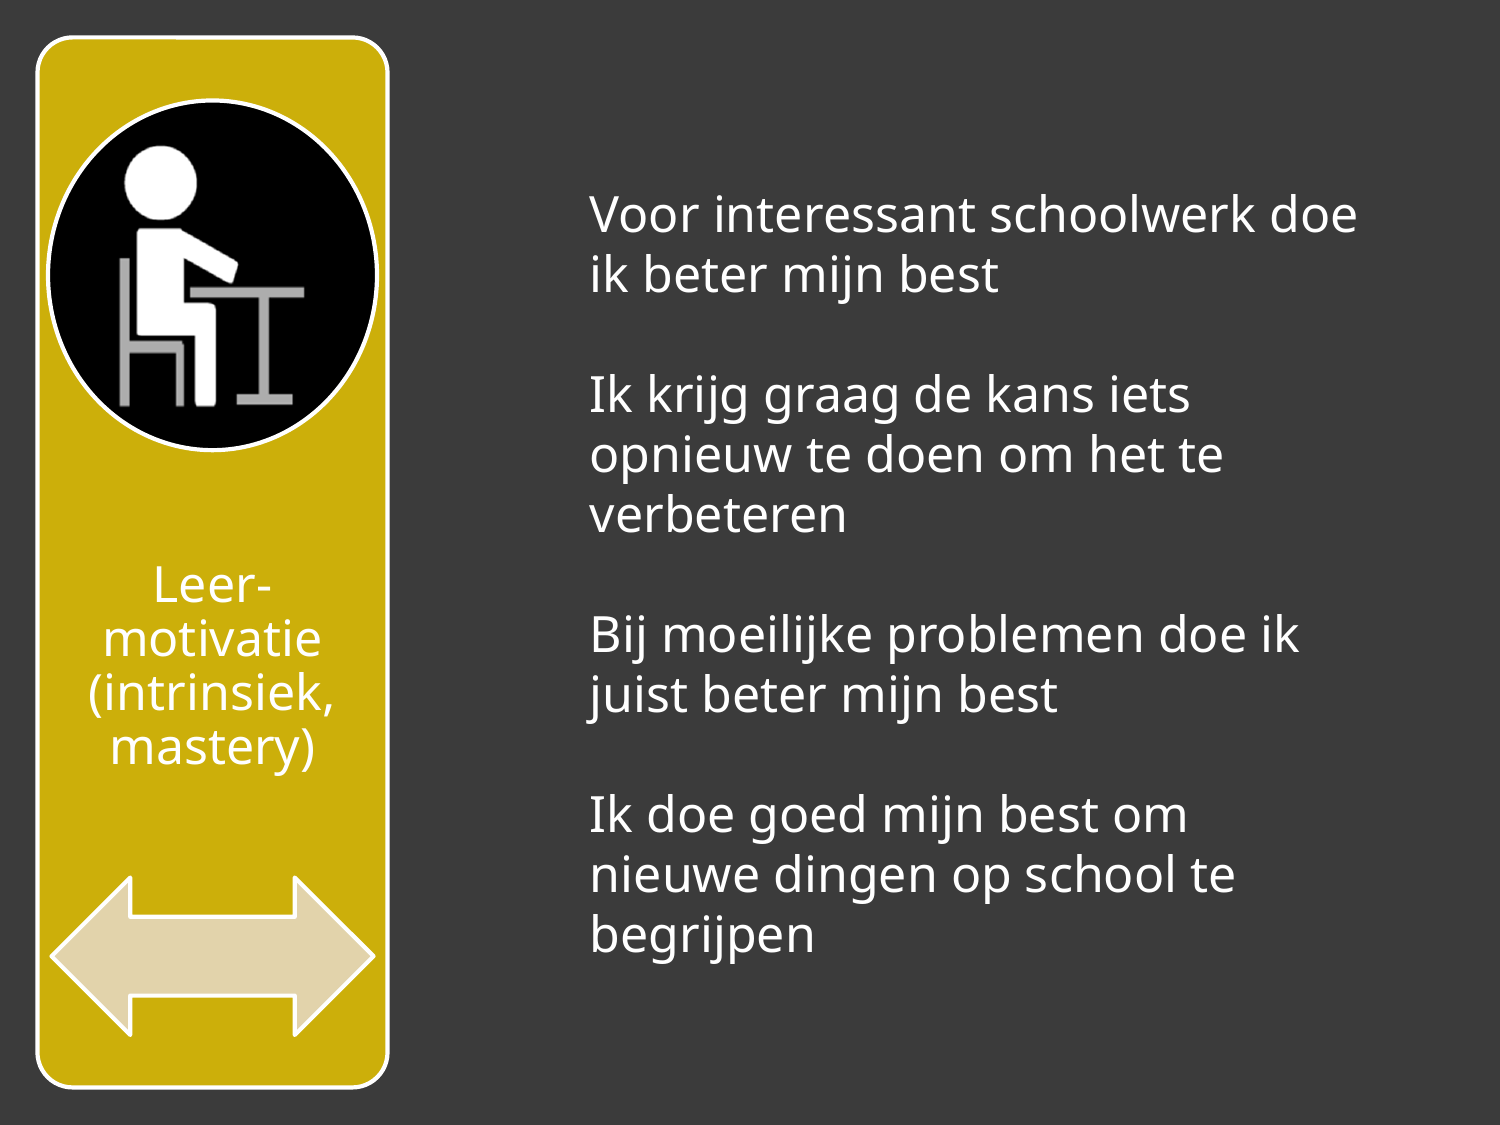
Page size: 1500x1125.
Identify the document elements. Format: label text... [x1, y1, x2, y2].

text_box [37, 37, 388, 1088]
text_box Voor interessant schoolwerk doe ik beter mijn best Ik krijg graag de kans iets opnieuw te doen om het te verbeteren Bij moeilijke problemen doe ik juist beter mijn best Ik doe goed mijn best om nieuwe dingen op school te begrijpen [574, 174, 1388, 1060]
